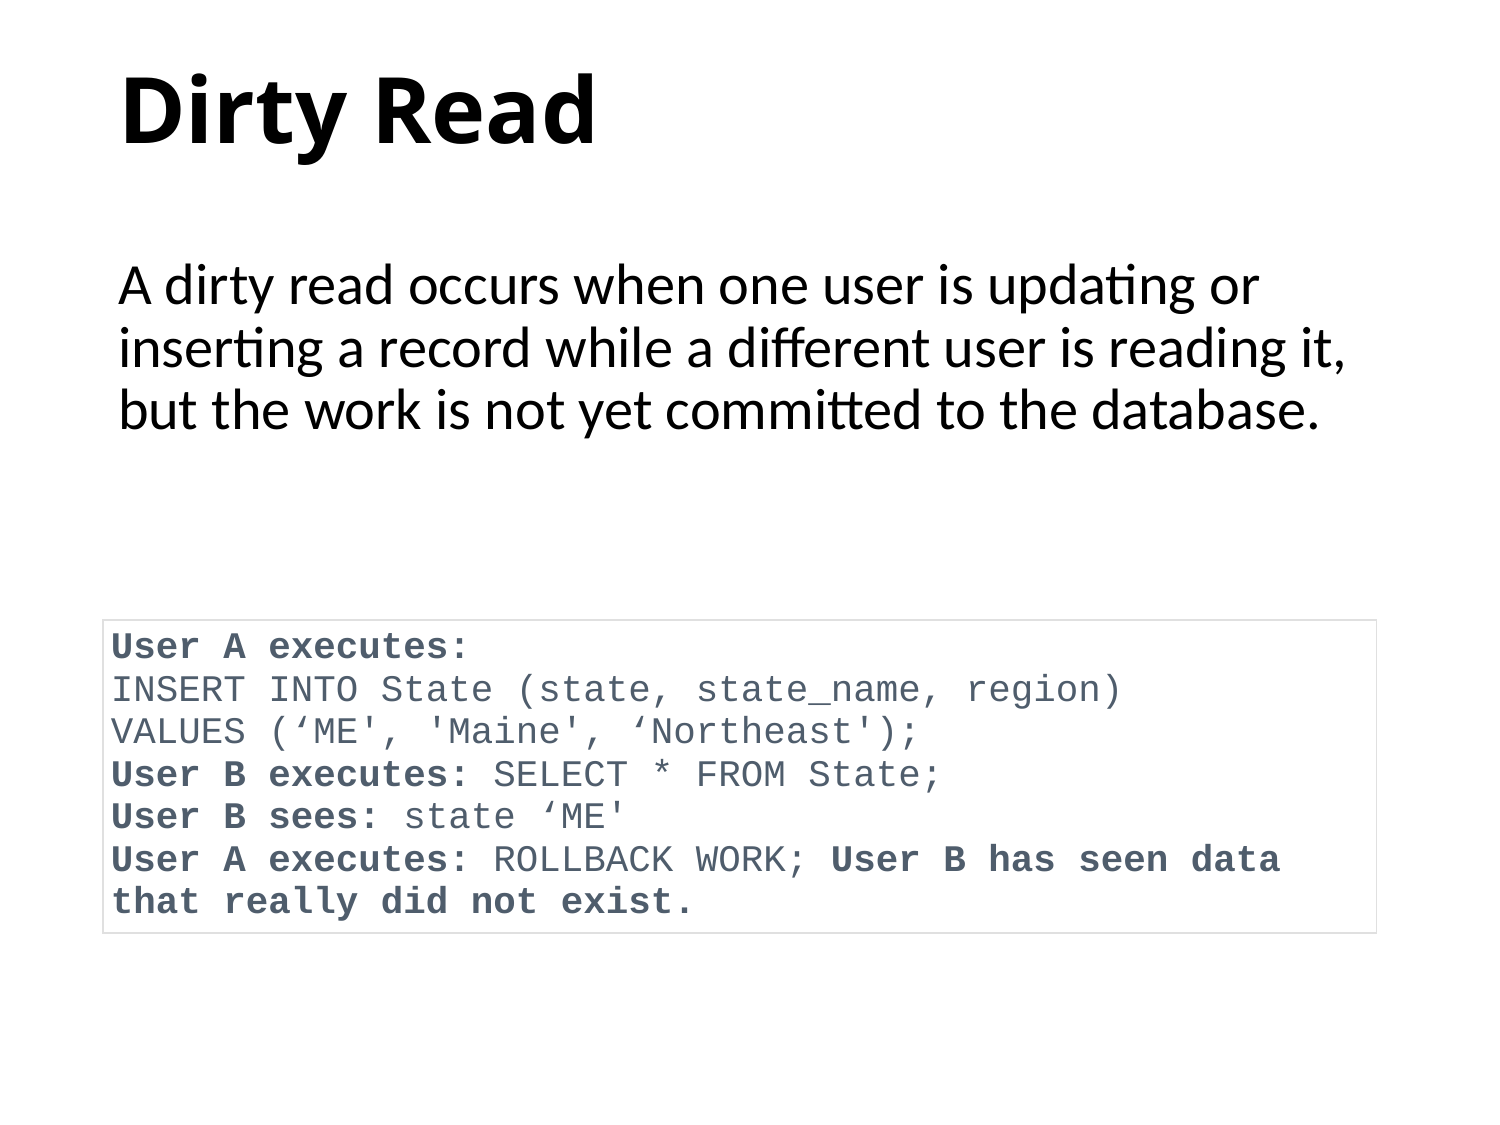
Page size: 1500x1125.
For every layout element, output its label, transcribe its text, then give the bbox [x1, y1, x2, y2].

table_header User A executes: INSERT INTO State (state, state_name, region) VALUES (‘ME', 'Maine', ‘Northeast'); User B executes: SELECT * FROM State; User B sees: state ‘ME' User A executes: ROLLBACK WORK; User B has seen data that really did not exist. [104, 621, 1376, 932]
list A dirty read occurs when one user is updating or inserting a record while a different user is reading it, but the work is not yet committed to the database. [103, 246, 1397, 545]
title Dirty Read [103, 59, 1397, 246]
